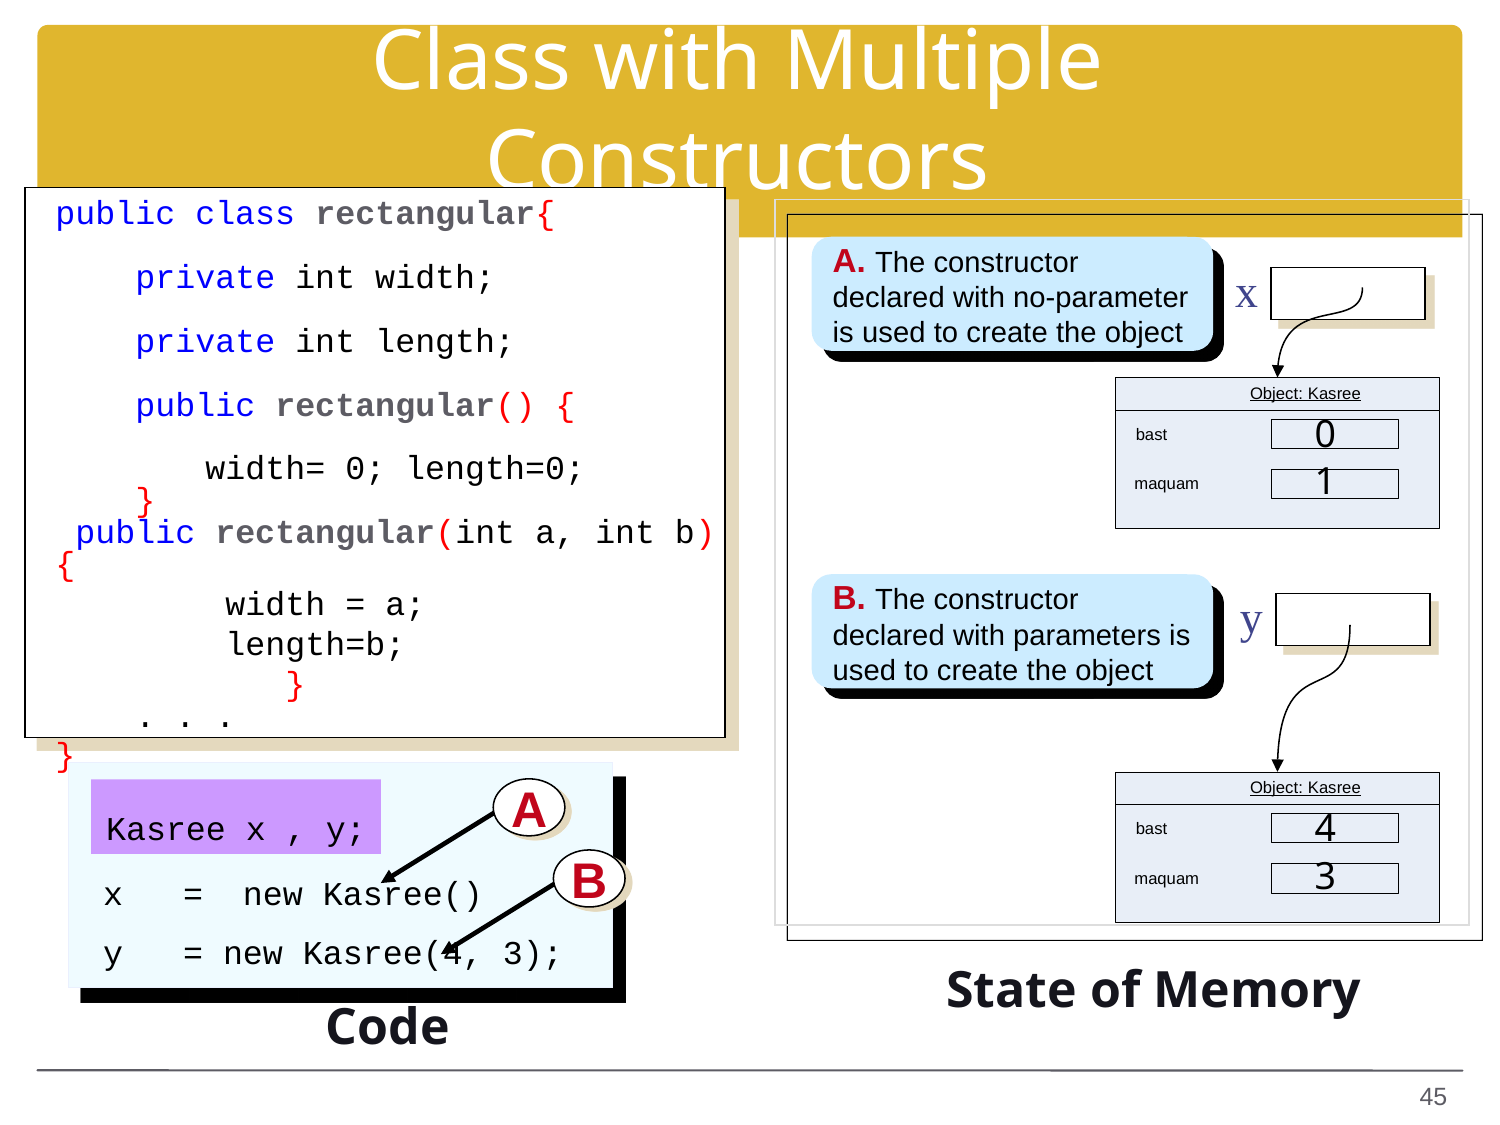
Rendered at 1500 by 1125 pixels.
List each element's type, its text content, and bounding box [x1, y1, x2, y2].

text_box [68, 762, 613, 836]
text_box Code [310, 1009, 465, 1063]
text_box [0, 778, 566, 844]
text_box x [1220, 253, 1273, 324]
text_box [1240, 661, 1388, 735]
title Class with Multiple Constructors [99, 37, 1376, 176]
text_box [774, 199, 1470, 925]
slide_number 45 [1112, 1069, 1463, 1123]
text_box A. The constructor declared with no-parameter is used to create the object [812, 237, 1213, 351]
text_box [1137, 587, 1277, 755]
text_box y [1225, 579, 1278, 650]
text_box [1112, 374, 1443, 531]
text_box public class rectangular{ private int width; private int length; public rectangular() { width= 0; length=0; } public rectangular(int a, int b) { width = a; length=b; } . . . } [40, 191, 738, 781]
text_box [1271, 267, 1425, 320]
text_box B. The constructor declared with parameters is used to create the object [812, 574, 1213, 688]
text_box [1112, 768, 1443, 926]
text_box [24, 187, 725, 738]
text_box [9, 849, 626, 996]
text_box State of Memory [931, 949, 1377, 1025]
text_box [1276, 593, 1430, 646]
text_box [1278, 587, 1441, 756]
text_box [1274, 289, 1366, 376]
